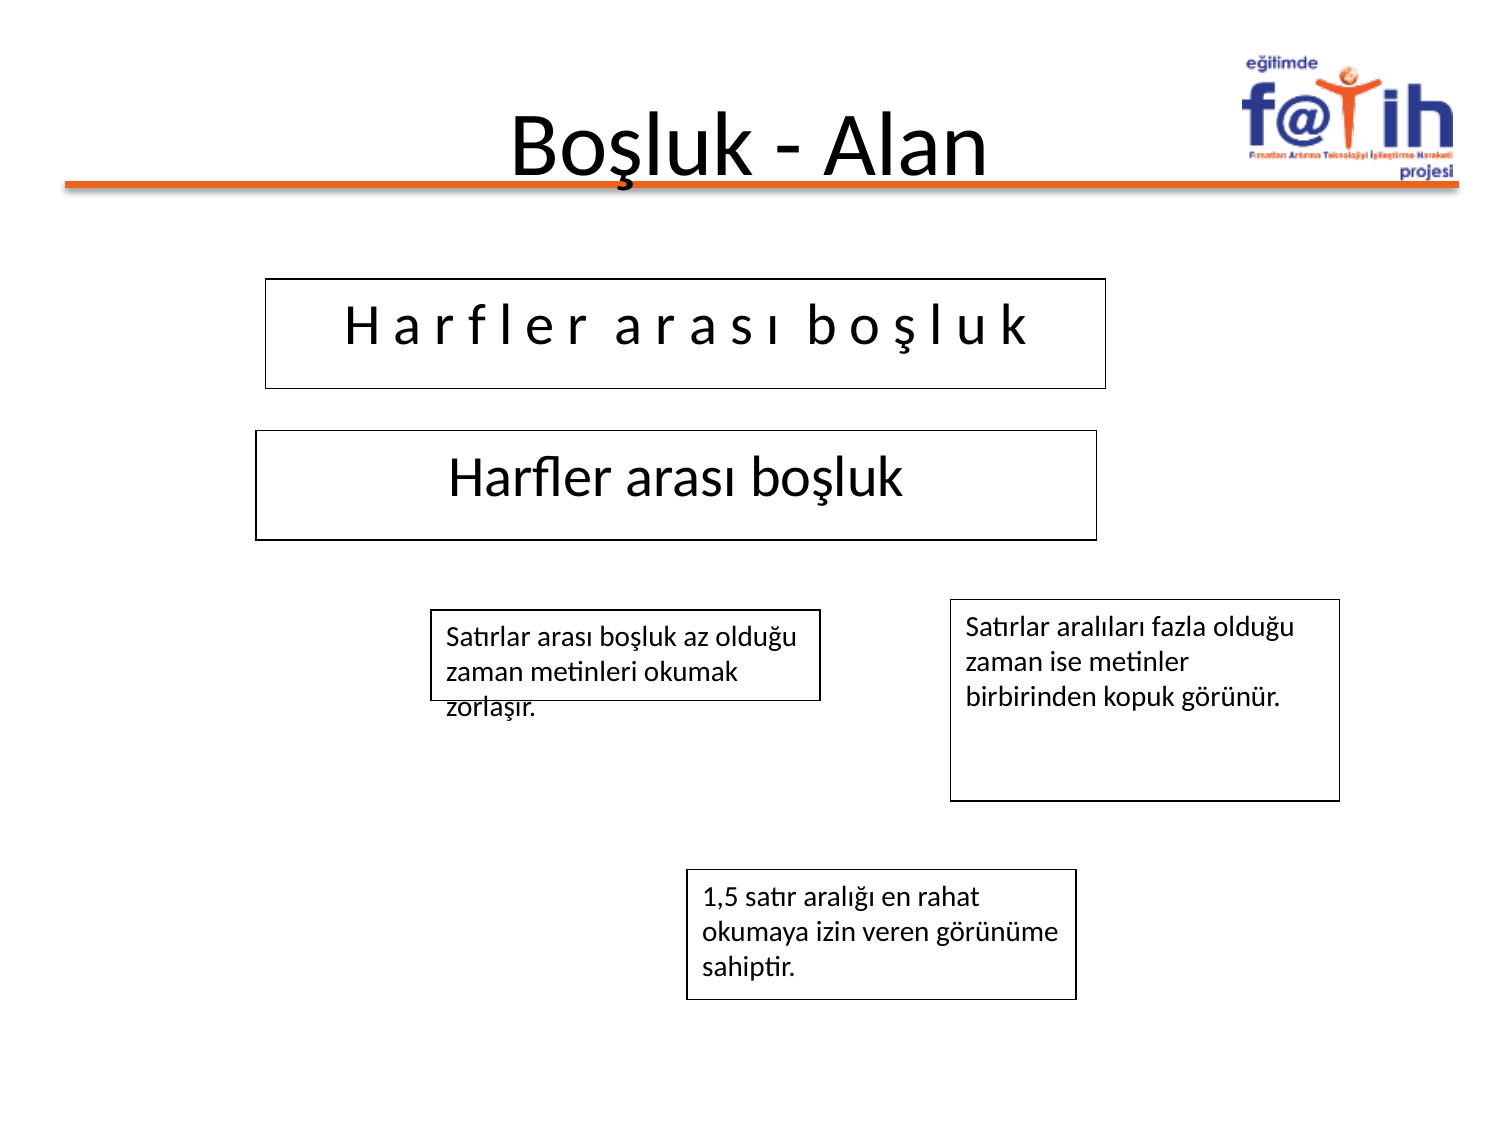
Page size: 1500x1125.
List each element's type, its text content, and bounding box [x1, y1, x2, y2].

title Boşluk - Alan [75, 45, 1425, 233]
picture [1425, 54, 1453, 182]
text_box Harfler arası boşluk [256, 430, 1097, 541]
text_box Satırlar arası boşluk az olduğu zaman metinleri okumak zorlaşır. [430, 609, 820, 701]
text_box 1,5 satır aralığı en rahat okumaya izin veren görünüme sahiptir. [687, 869, 1077, 1000]
text_box Satırlar aralıları fazla olduğu zaman ise metinler birbirinden kopuk görünür. [950, 599, 1340, 802]
text_box H a r f l e r a r a s ı b o ş l u k [265, 278, 1106, 389]
